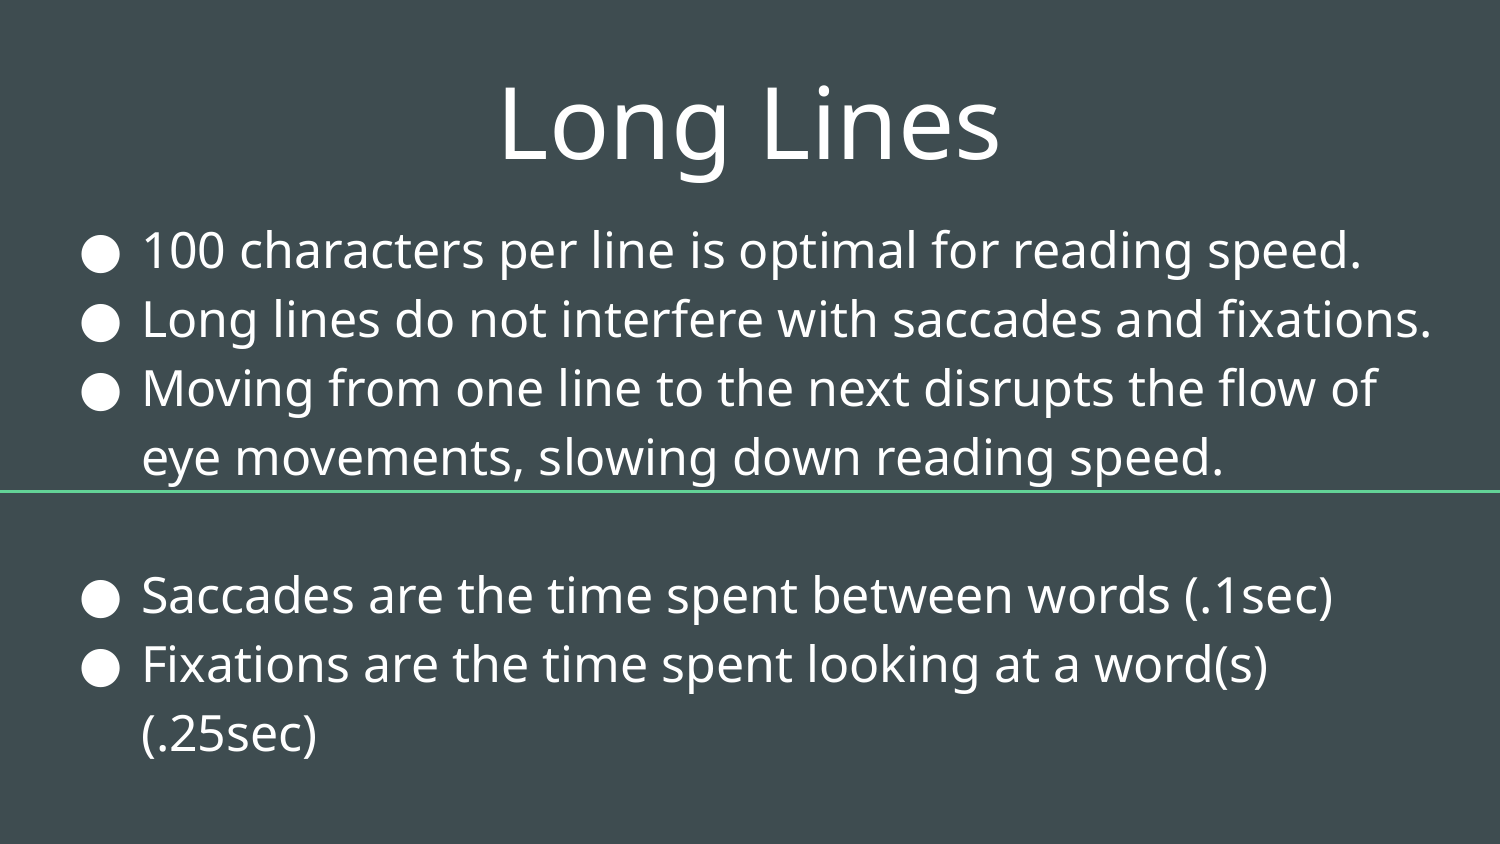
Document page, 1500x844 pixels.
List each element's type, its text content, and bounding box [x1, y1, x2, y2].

title Long Lines [51, 35, 1449, 194]
subtitle 100 characters per line is optimal for reading speed. Long lines do not interfere with saccades and fixations. Moving from one line to the next disrupts the flow of eye movements, slowing down reading speed. Saccades are the time spent between words (.1sec) Fixations are the time spent looking at a word(s) (.25sec) [51, 194, 1449, 640]
